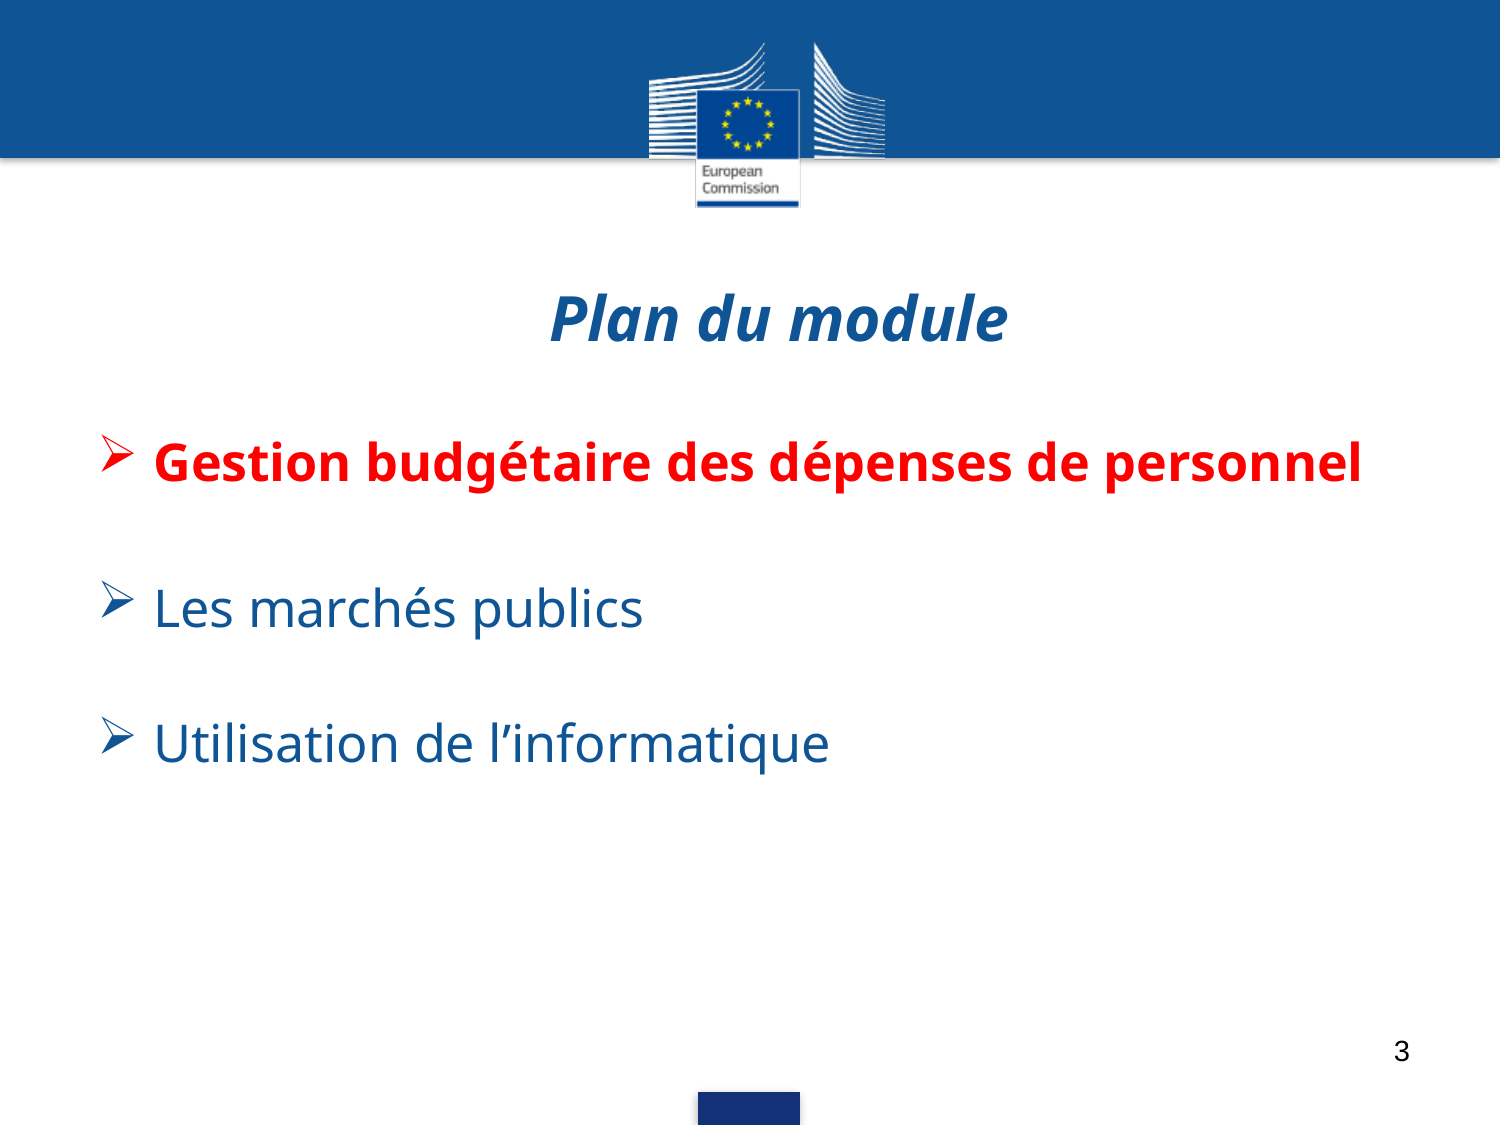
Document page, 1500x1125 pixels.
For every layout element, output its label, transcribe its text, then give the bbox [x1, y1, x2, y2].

slide_number 3 [1074, 1024, 1426, 1103]
title Plan du module [0, 222, 1500, 411]
list Gestion budgétaire des dépenses de personnel Les marchés publics Utilisation de l’informatique [82, 421, 1432, 777]
picture [649, 42, 885, 208]
